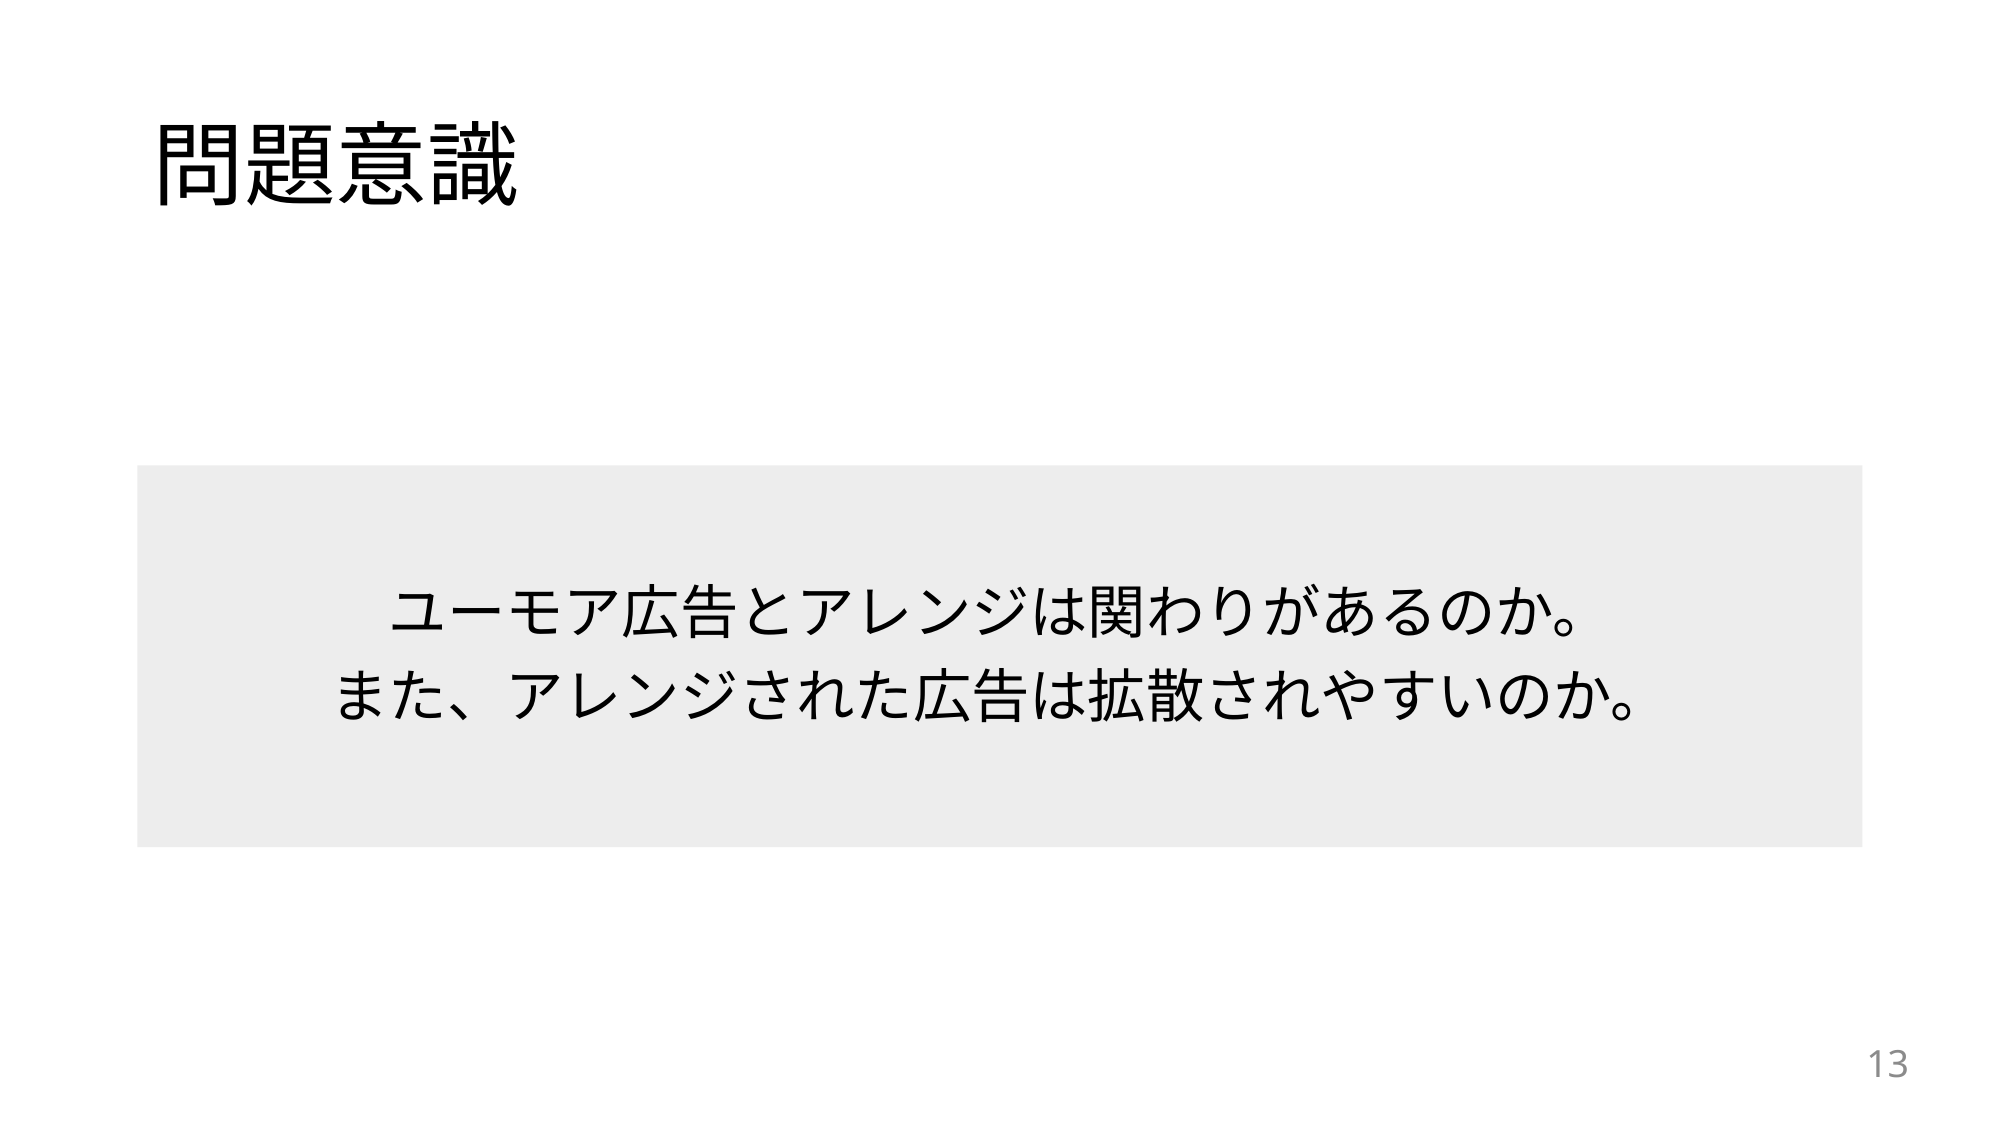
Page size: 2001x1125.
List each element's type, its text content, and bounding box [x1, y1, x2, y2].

slide_number 13 [1474, 1035, 1925, 1096]
list ユーモア広告とアレンジは関わりがあるのか。 また、アレンジされた広告は拡散されやすいのか。 [136, 464, 1864, 849]
title 問題意識 [137, 59, 1863, 278]
